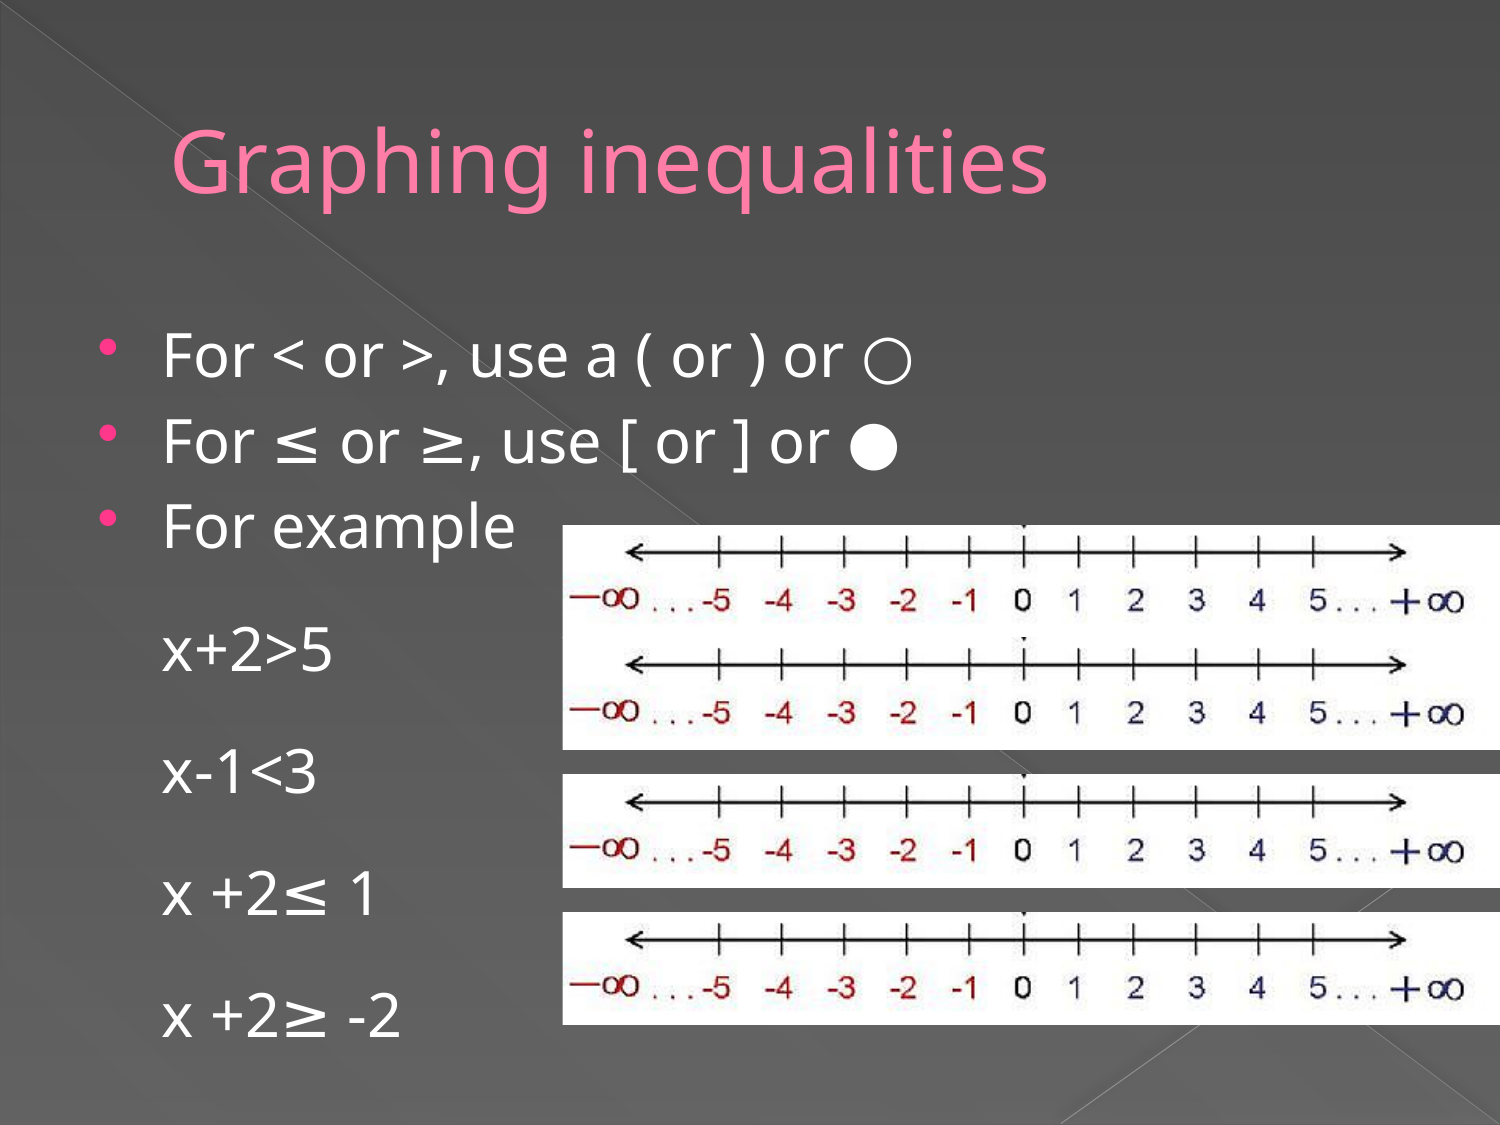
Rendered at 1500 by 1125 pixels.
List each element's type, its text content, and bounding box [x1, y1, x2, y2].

list For < or >, use a ( or ) or ○ For ≤ or ≥, use [ or ] or ● For example x+2>5 x-1<3 x +2≤ 1 x +2≥ -2 [75, 308, 1425, 1059]
title Graphing inequalities [75, 43, 1425, 274]
picture [562, 524, 1500, 751]
picture [562, 774, 1500, 888]
picture [562, 912, 1500, 1026]
